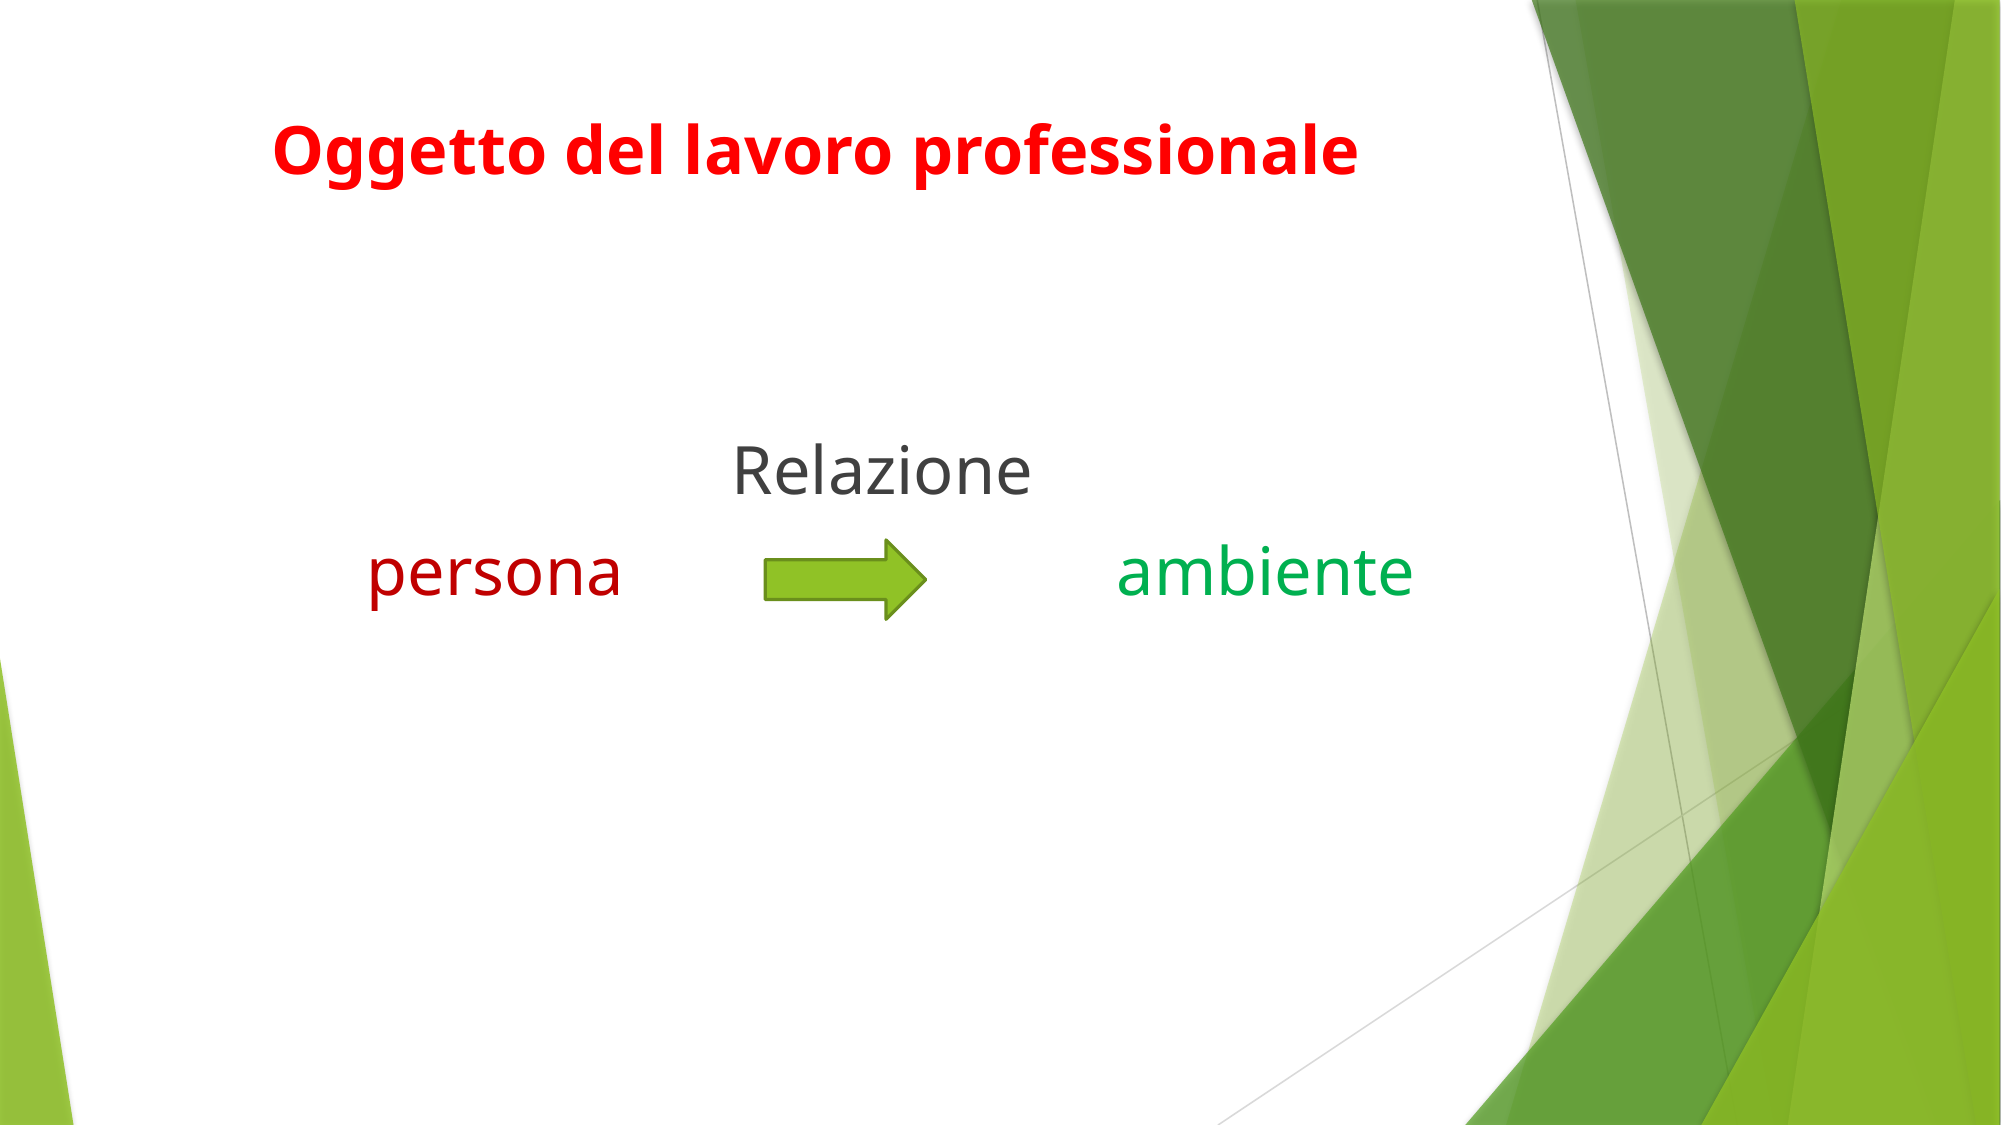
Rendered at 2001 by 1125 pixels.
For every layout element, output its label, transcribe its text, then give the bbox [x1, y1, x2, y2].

text_box [763, 538, 927, 621]
list Relazione persona ambiente [111, 354, 1522, 992]
title Oggetto del lavoro professionale [111, 99, 1522, 317]
